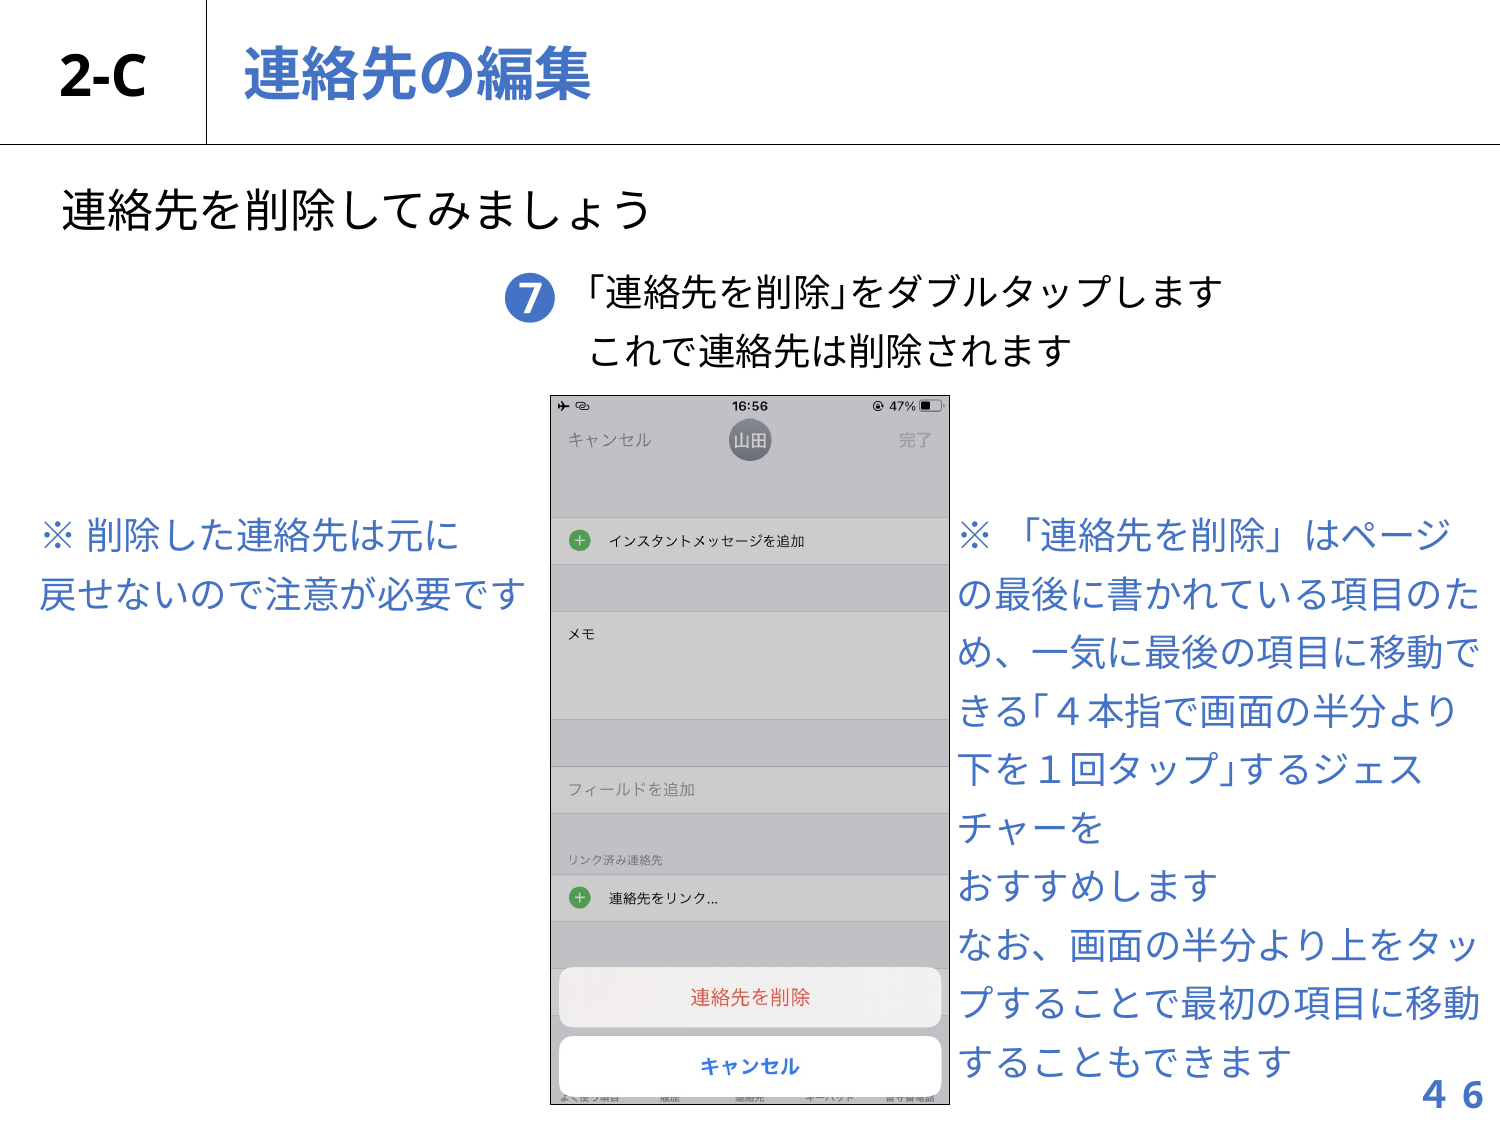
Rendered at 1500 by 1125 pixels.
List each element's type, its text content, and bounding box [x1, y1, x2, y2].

picture [550, 395, 950, 1105]
text_box ※削除した連絡先は元に 戻せないので注意が必要です [24, 491, 550, 624]
text_box 連絡先を削除してみましょう [46, 180, 1422, 274]
text_box ４6 [1399, 1092, 1500, 1123]
text_box ❼ [486, 248, 563, 343]
text_box ｢連絡先を削除｣をダブルタップします これで連絡先は削除されます [571, 248, 1247, 381]
text_box ※「連絡先を削除」はページの最後に書かれている項目のため、一気に最後の項目に移動できる｢４本指で画面の半分より下を１回タップ｣するジェスチャーを おすすめします なお、画面の半分より上をタップすることで最初の項目に移動することもできます [950, 491, 1500, 1092]
text_box 2-C [0, 0, 207, 147]
title 連絡先の編集 [228, 36, 1472, 116]
